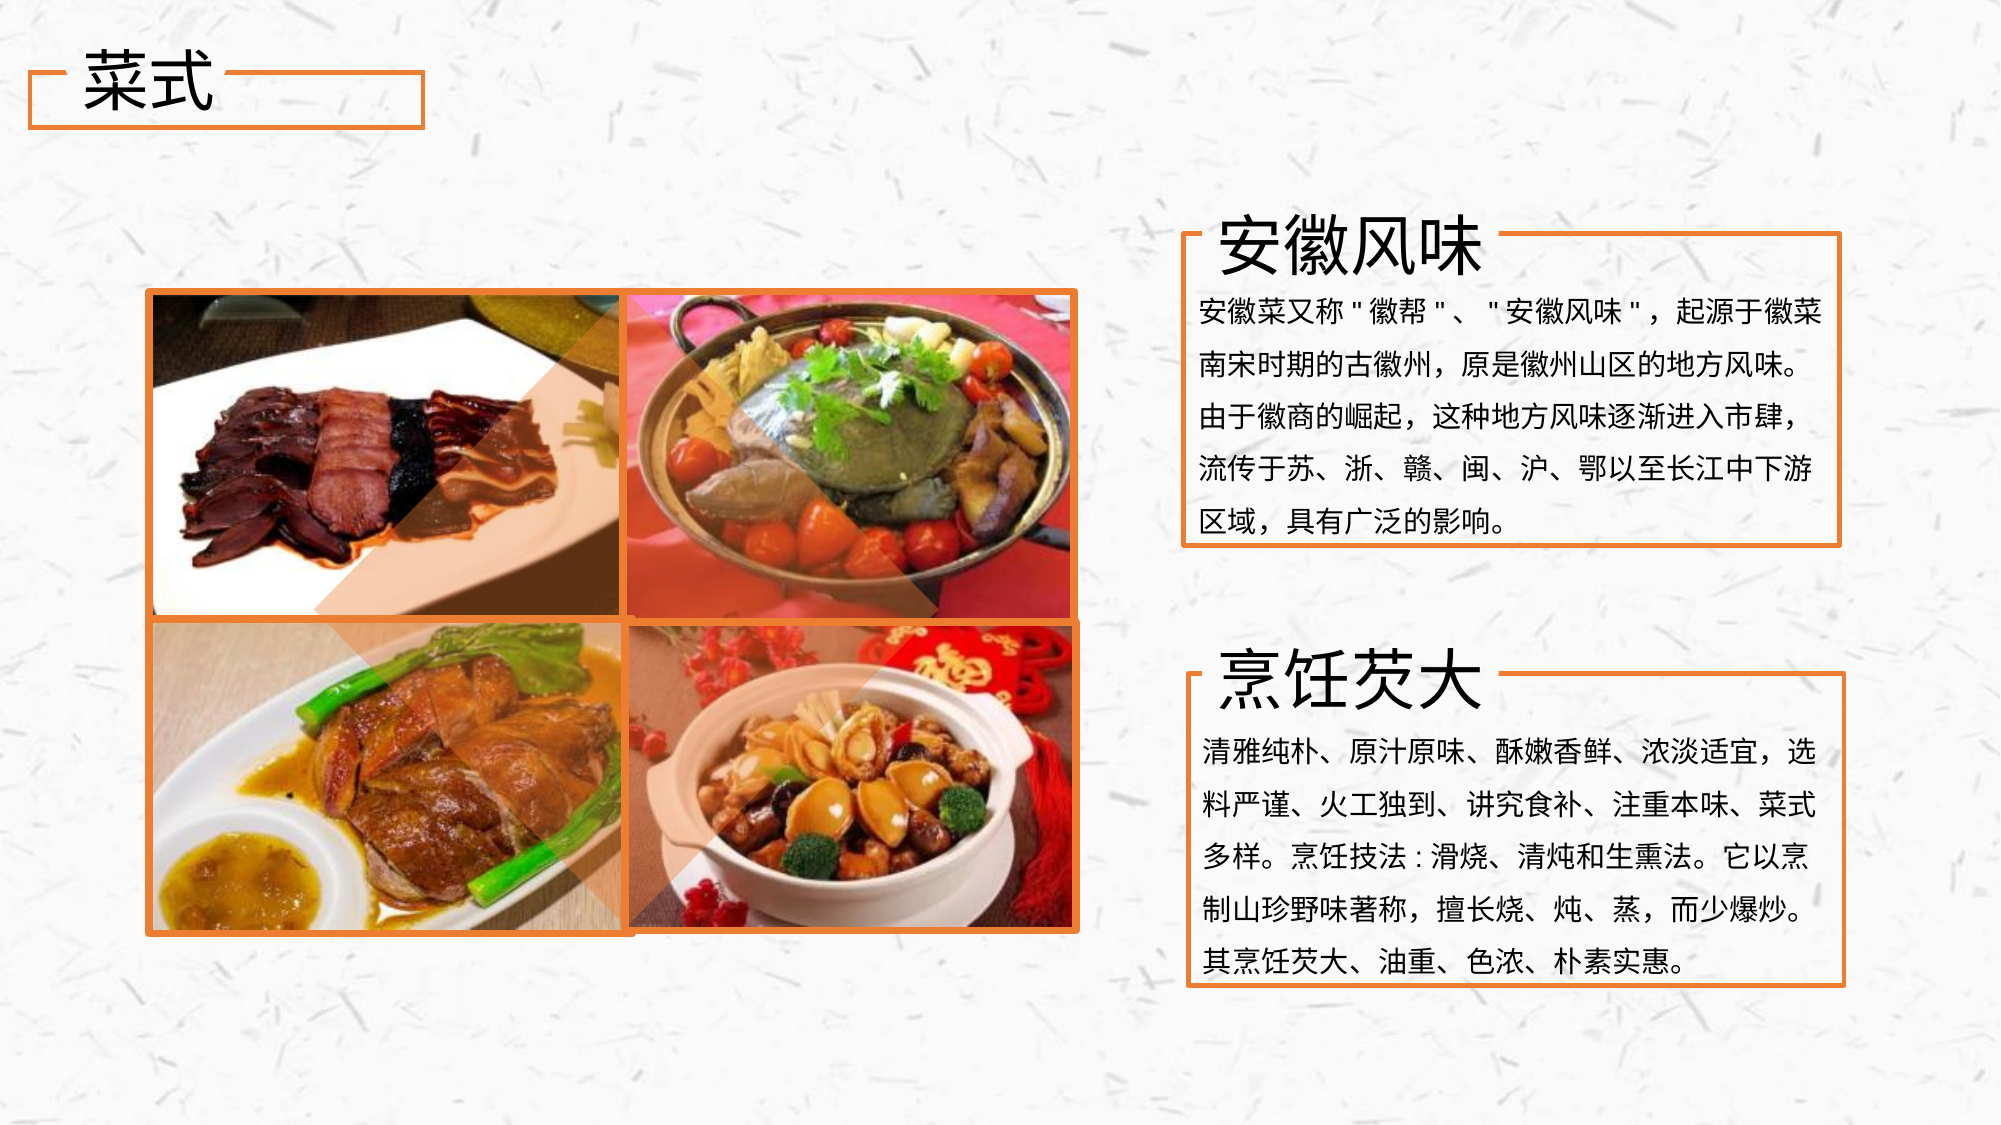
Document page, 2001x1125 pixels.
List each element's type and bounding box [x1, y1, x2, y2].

text_box [30, 0, 424, 128]
text_box [152, 292, 1072, 930]
text_box [1183, 196, 1840, 567]
text_box [1188, 630, 1845, 1007]
picture [0, 0, 2001, 1125]
